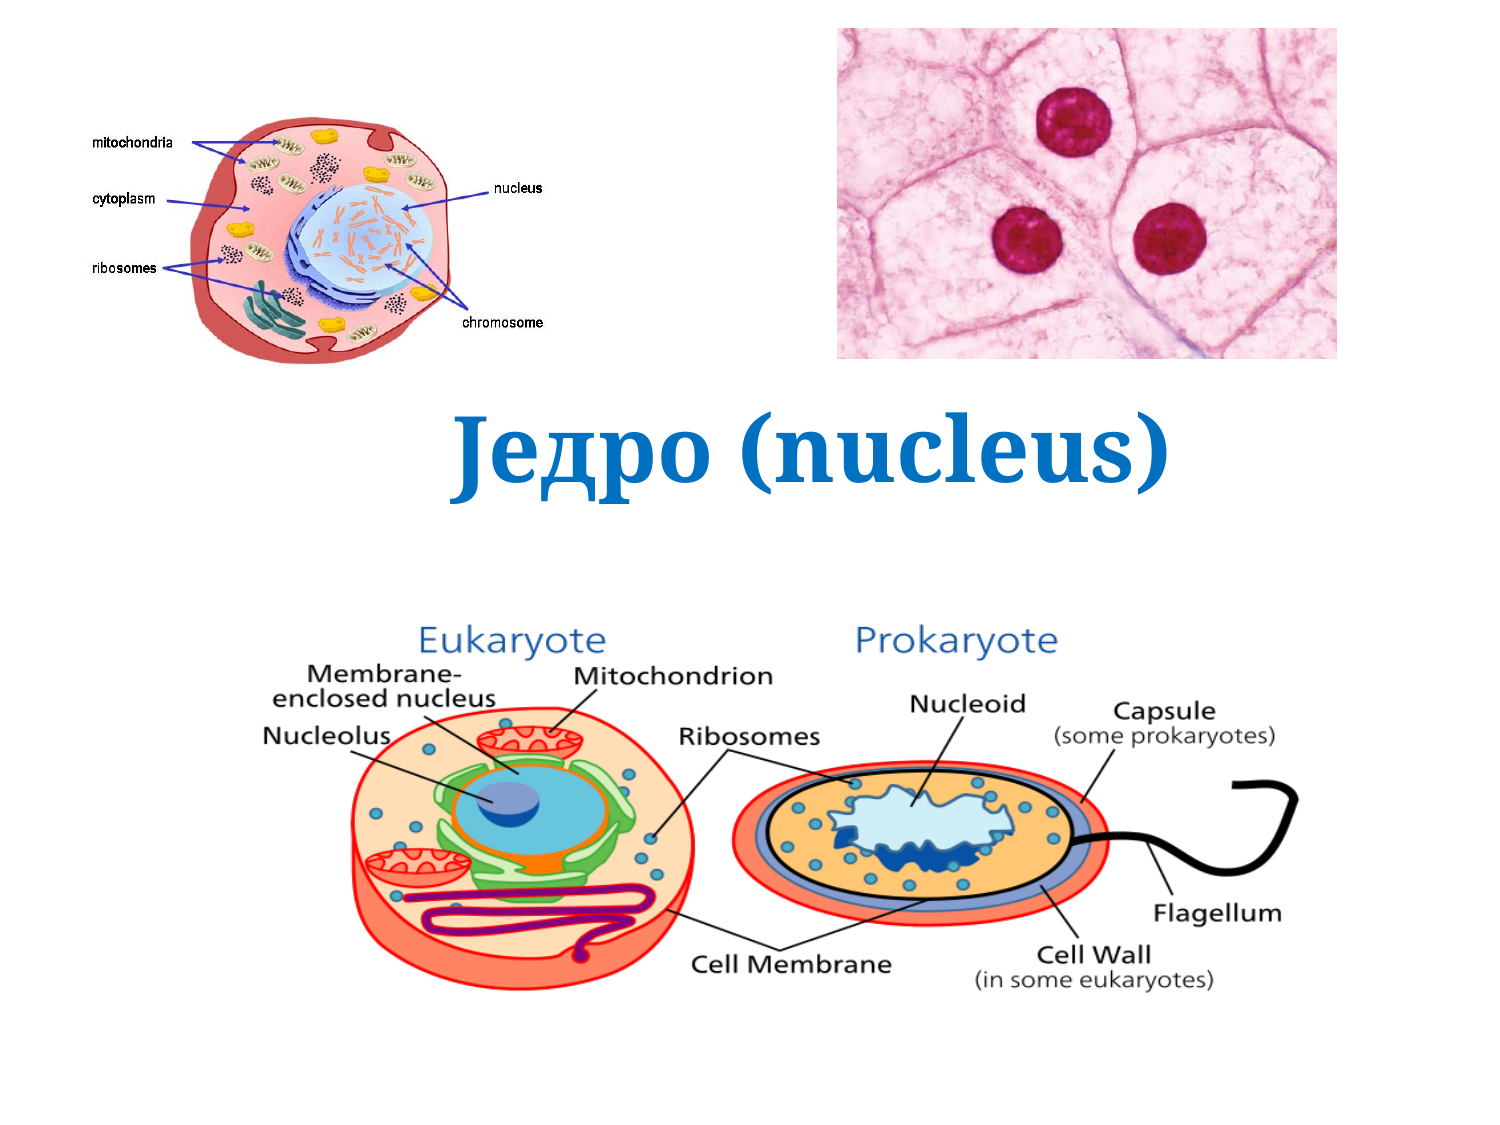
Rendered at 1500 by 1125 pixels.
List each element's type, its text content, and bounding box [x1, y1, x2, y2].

picture [246, 619, 1310, 1003]
picture [87, 112, 547, 368]
title Једро (nucleus) [174, 324, 1450, 567]
picture [837, 28, 1337, 360]
